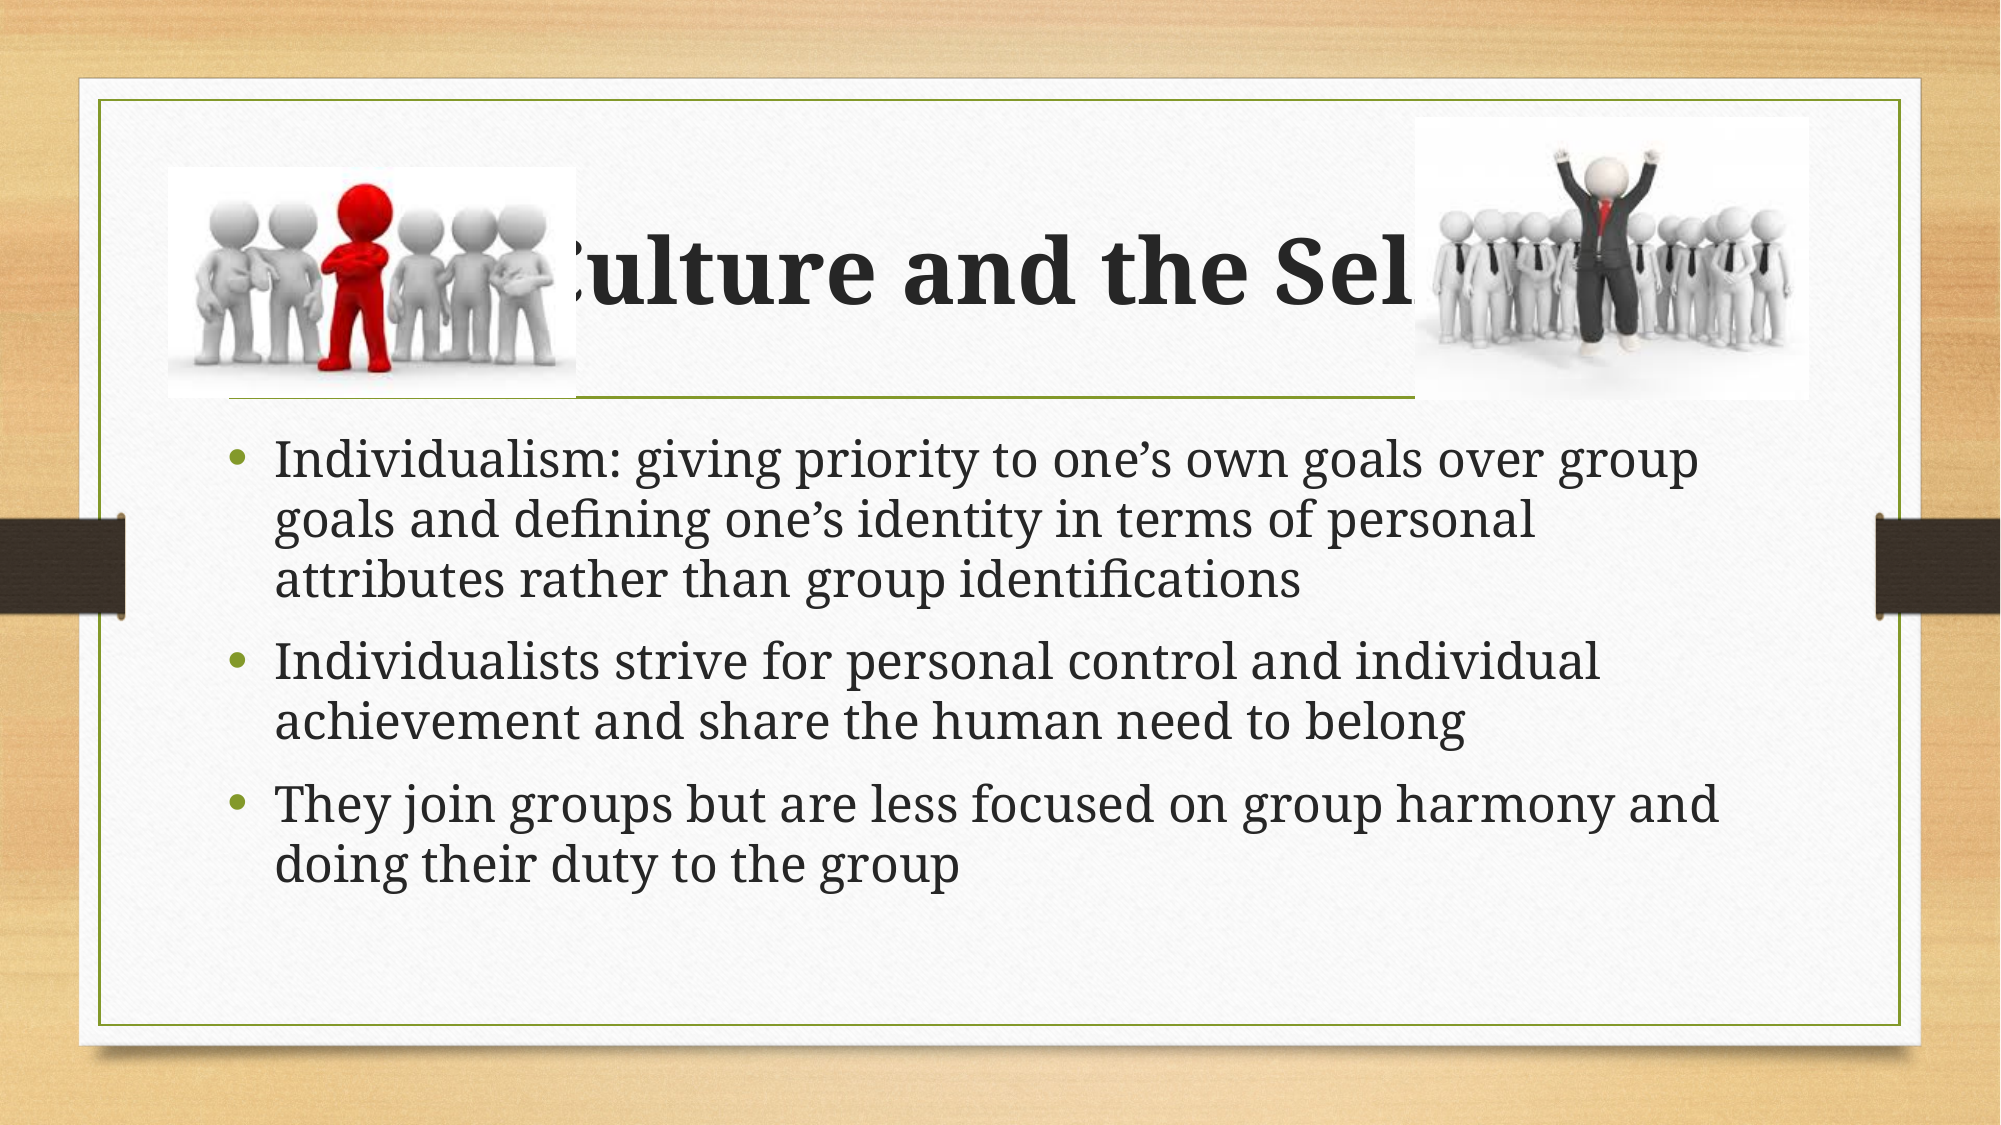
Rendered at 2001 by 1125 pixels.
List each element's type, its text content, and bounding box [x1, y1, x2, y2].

list Individualism: giving priority to one’s own goals over group goals and defining one’s identity in terms of personal attributes rather than group identifications Individualists strive for personal control and individual achievement and share the human need to belong They join groups but are less focused on group harmony and doing their duty to the group [212, 419, 1788, 964]
title Culture and the Self [212, 161, 1415, 375]
picture [0, 0, 2001, 1125]
